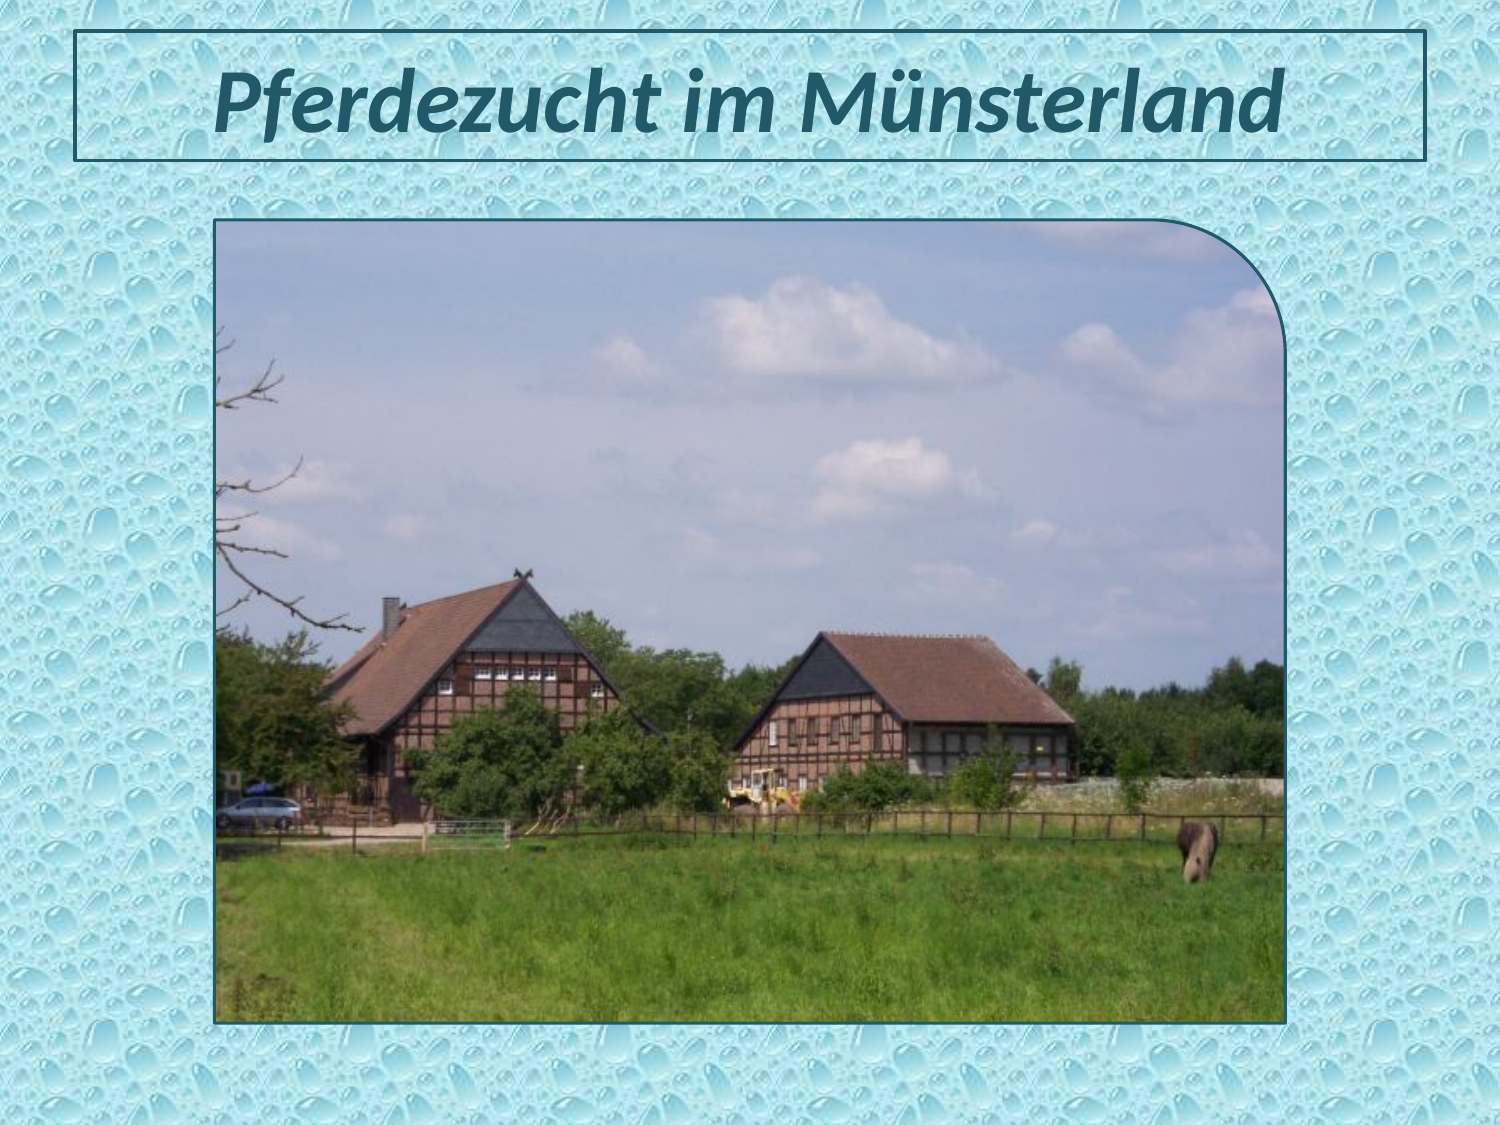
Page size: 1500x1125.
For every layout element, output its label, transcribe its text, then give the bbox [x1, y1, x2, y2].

picture [0, 0, 1500, 1125]
title Pferdezucht im Münsterland [75, 30, 1425, 161]
